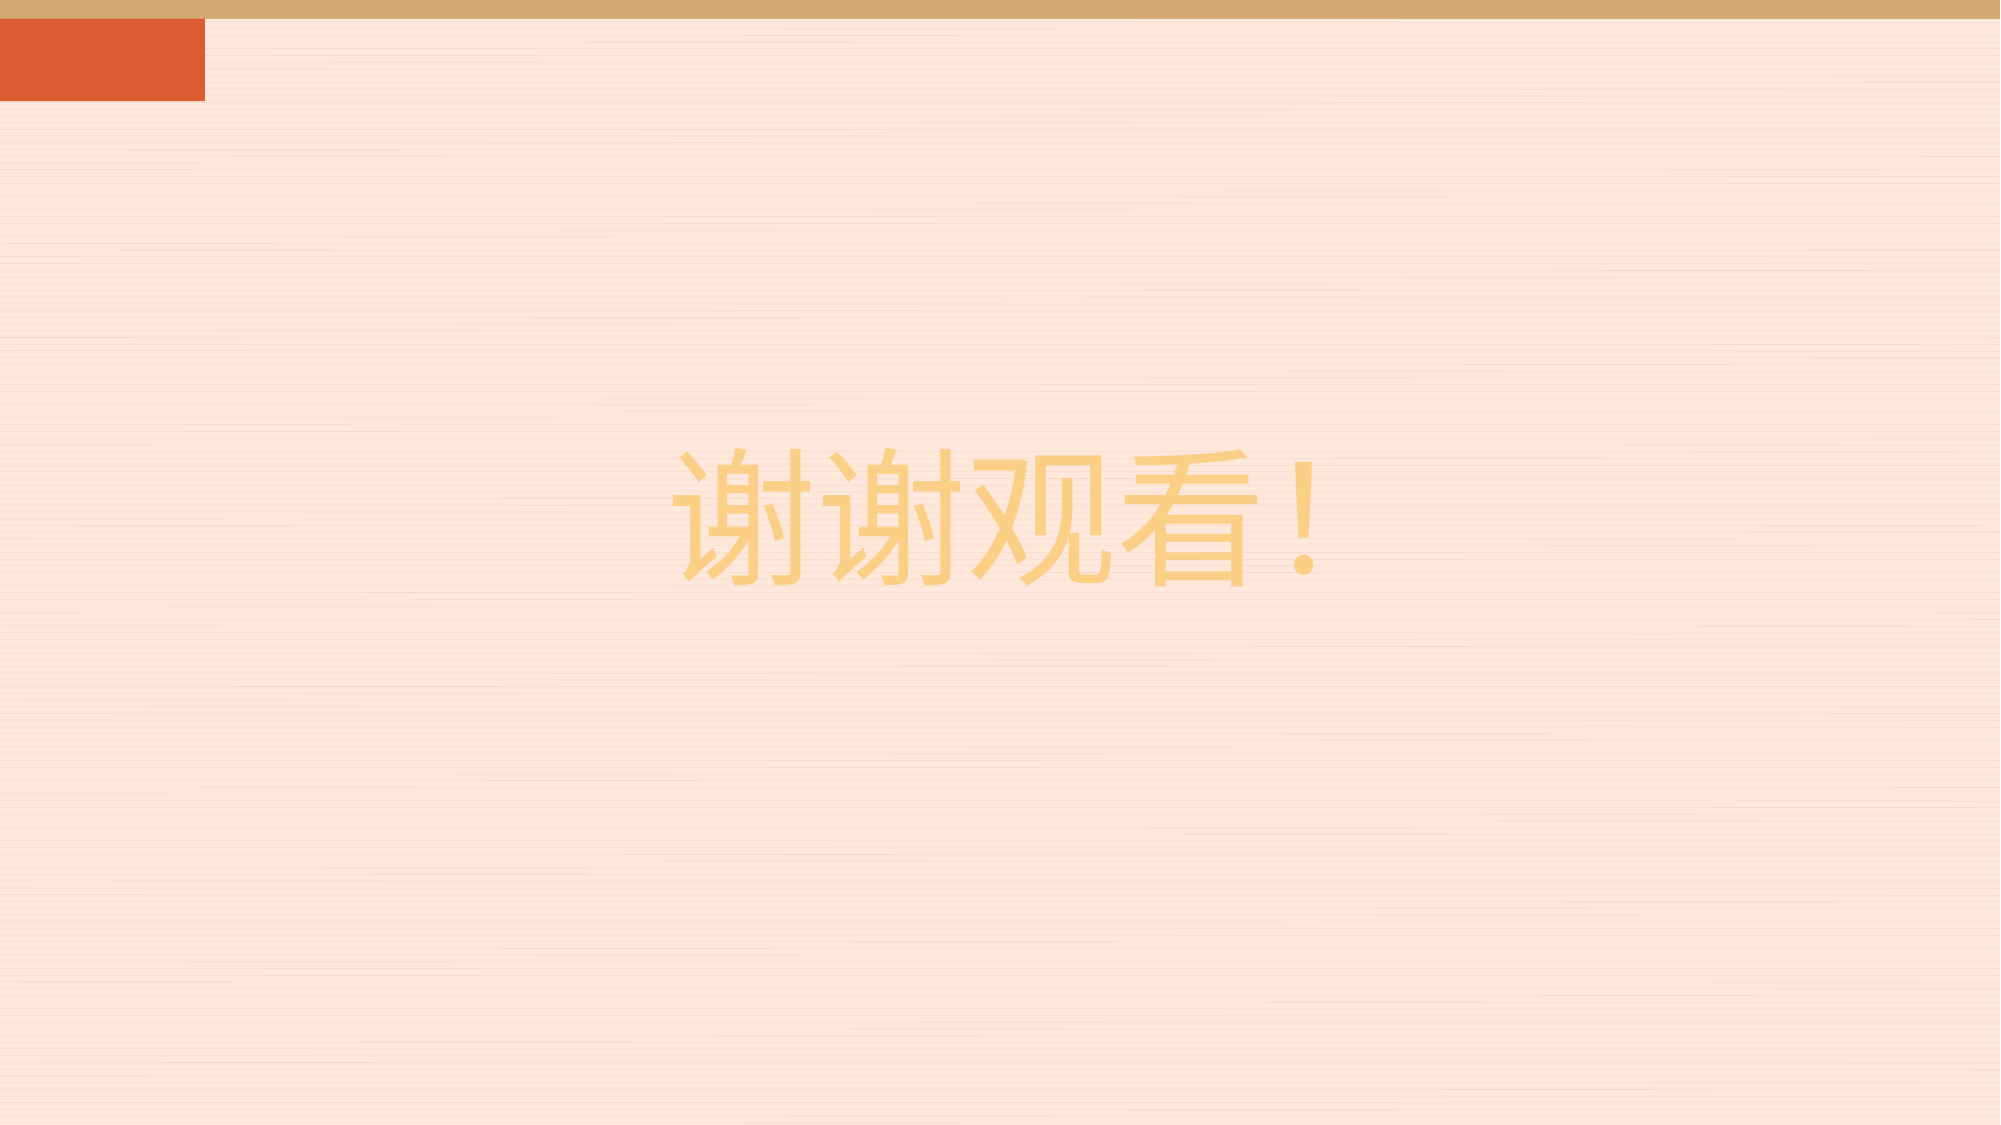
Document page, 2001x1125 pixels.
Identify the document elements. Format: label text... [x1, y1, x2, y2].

text_box 谢谢观看！ [651, 416, 1432, 612]
